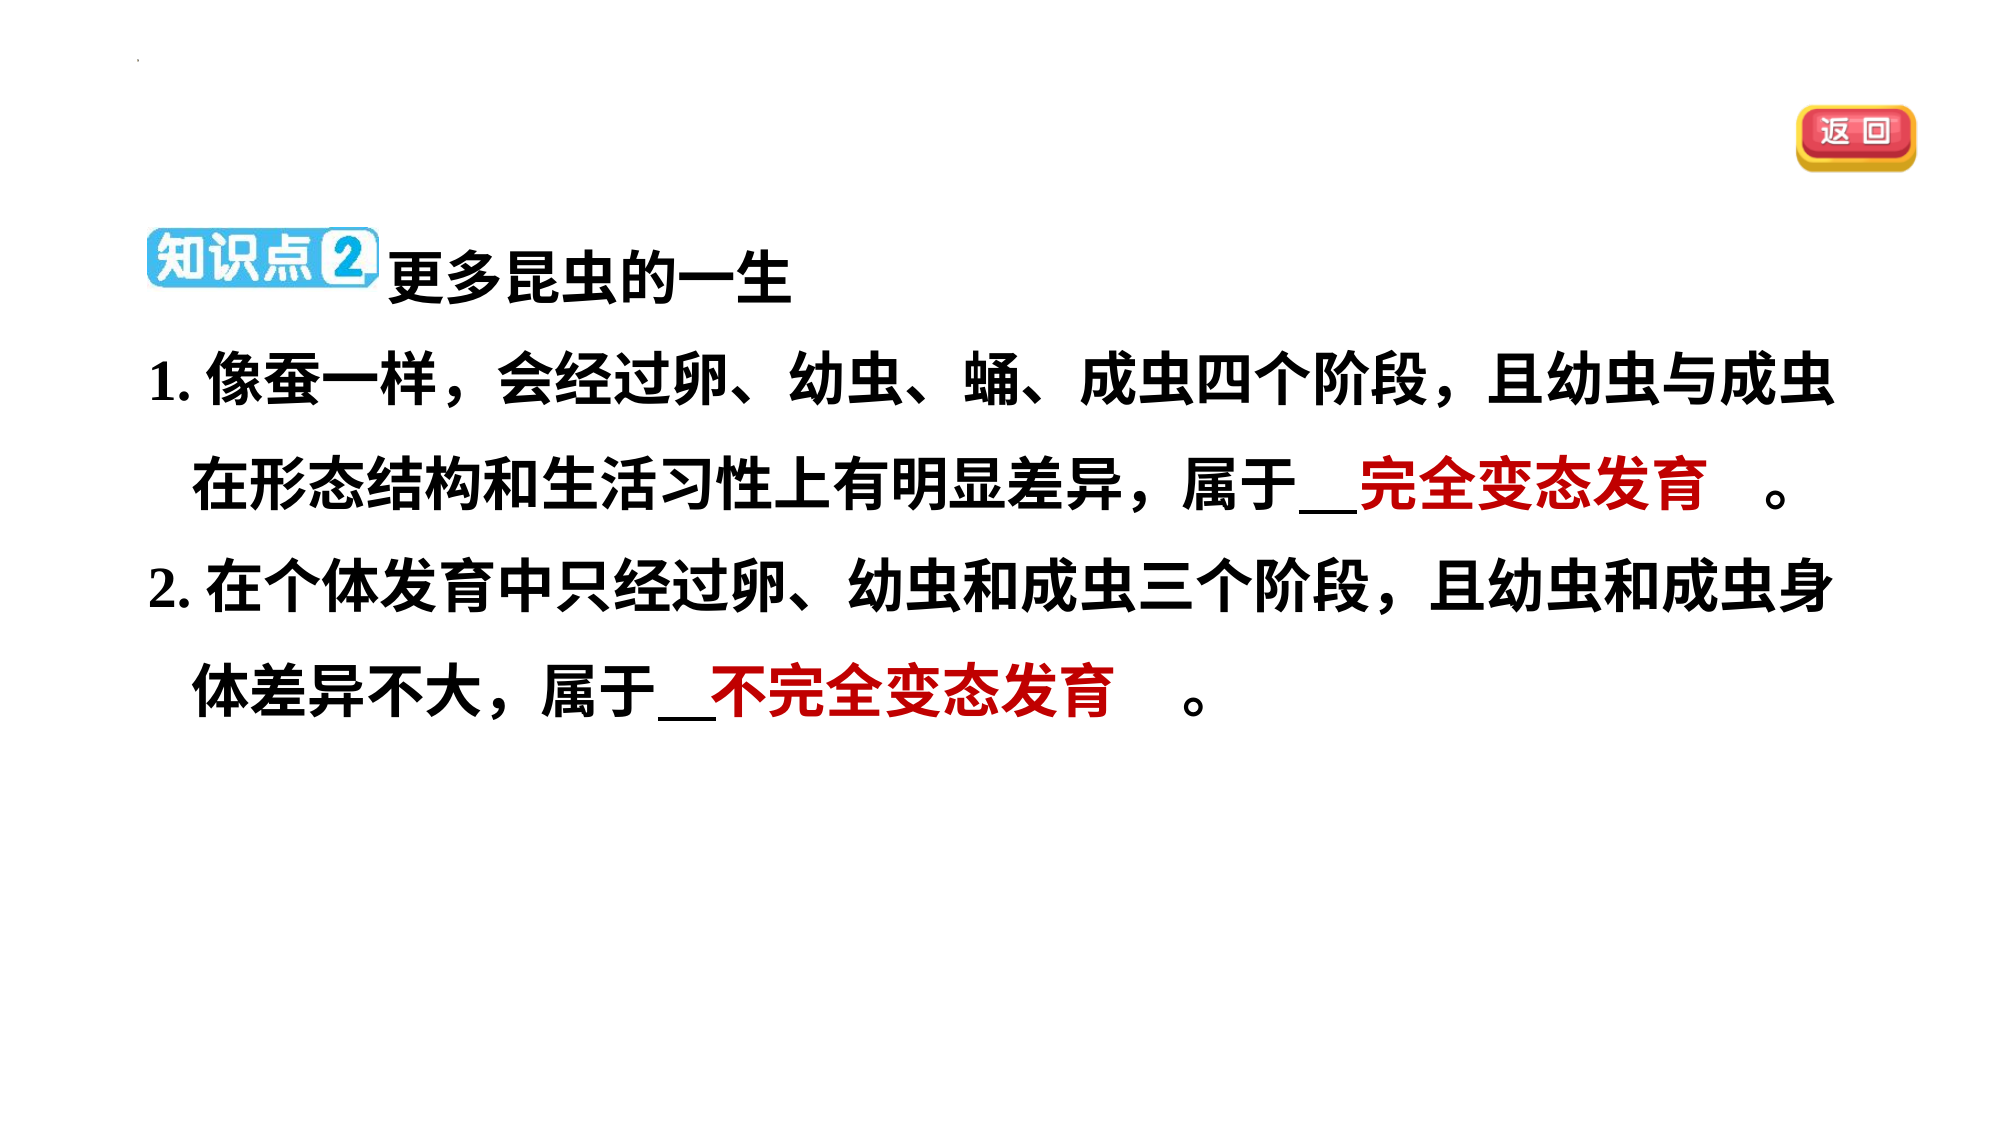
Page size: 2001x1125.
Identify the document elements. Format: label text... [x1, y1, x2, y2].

text_box 更多昆虫的一生 [147, 206, 795, 307]
text_box 2.在个体发育中只经过卵、幼虫和成虫三个阶段，且幼虫和成虫身体差异不大，属于 不完全变态发育 ⁠。 [147, 514, 1853, 725]
text_box 完全变态发育 [1345, 404, 1786, 512]
text_box 1.像蚕一样，会经过卵、幼虫、蛹、成虫四个阶段，且幼虫与成虫在形态结构和生活习性上有明显差异，属于 完全变态发育 ⁠。 [147, 307, 1853, 514]
text_box 不完全变态发育 [694, 611, 1193, 719]
picture [1772, 89, 1938, 179]
picture [147, 227, 379, 292]
